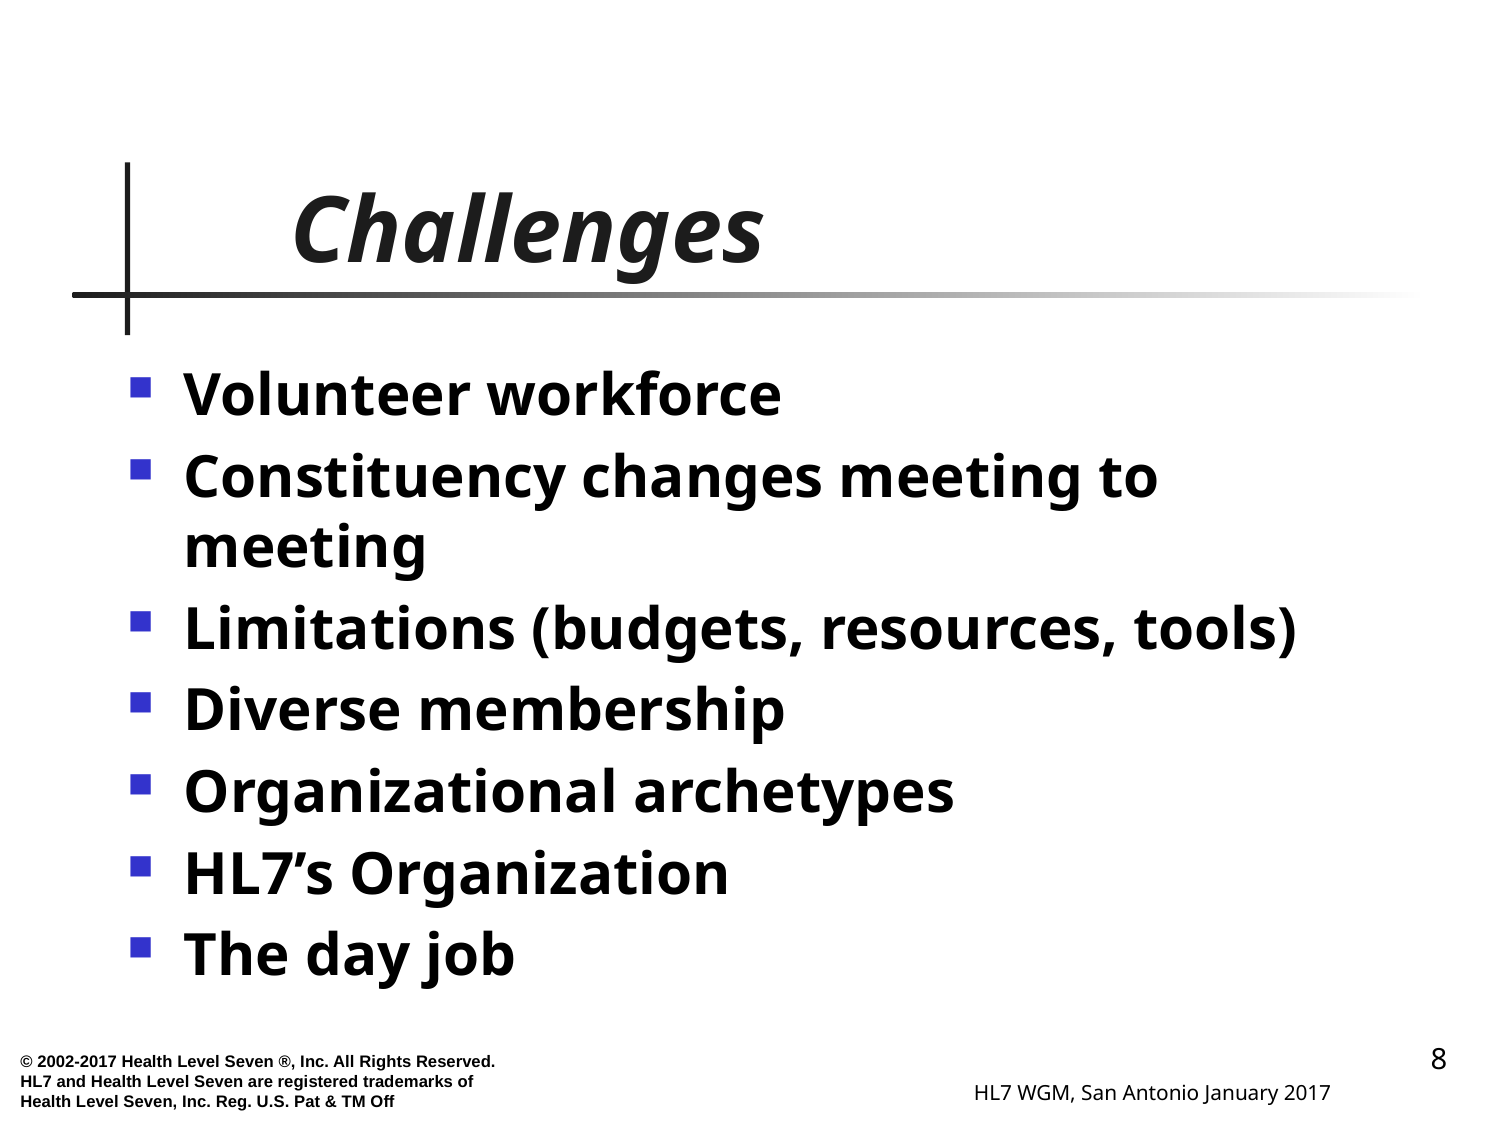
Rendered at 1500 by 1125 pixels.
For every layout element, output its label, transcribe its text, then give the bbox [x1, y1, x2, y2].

list Volunteer workforce Constituency changes meeting to meeting Limitations (budgets, resources, tools) Diverse membership Organizational archetypes HL7’s Organization The day job [112, 349, 1388, 1026]
slide_number 8 [1149, 1012, 1463, 1088]
title Challenges [274, 101, 1468, 289]
